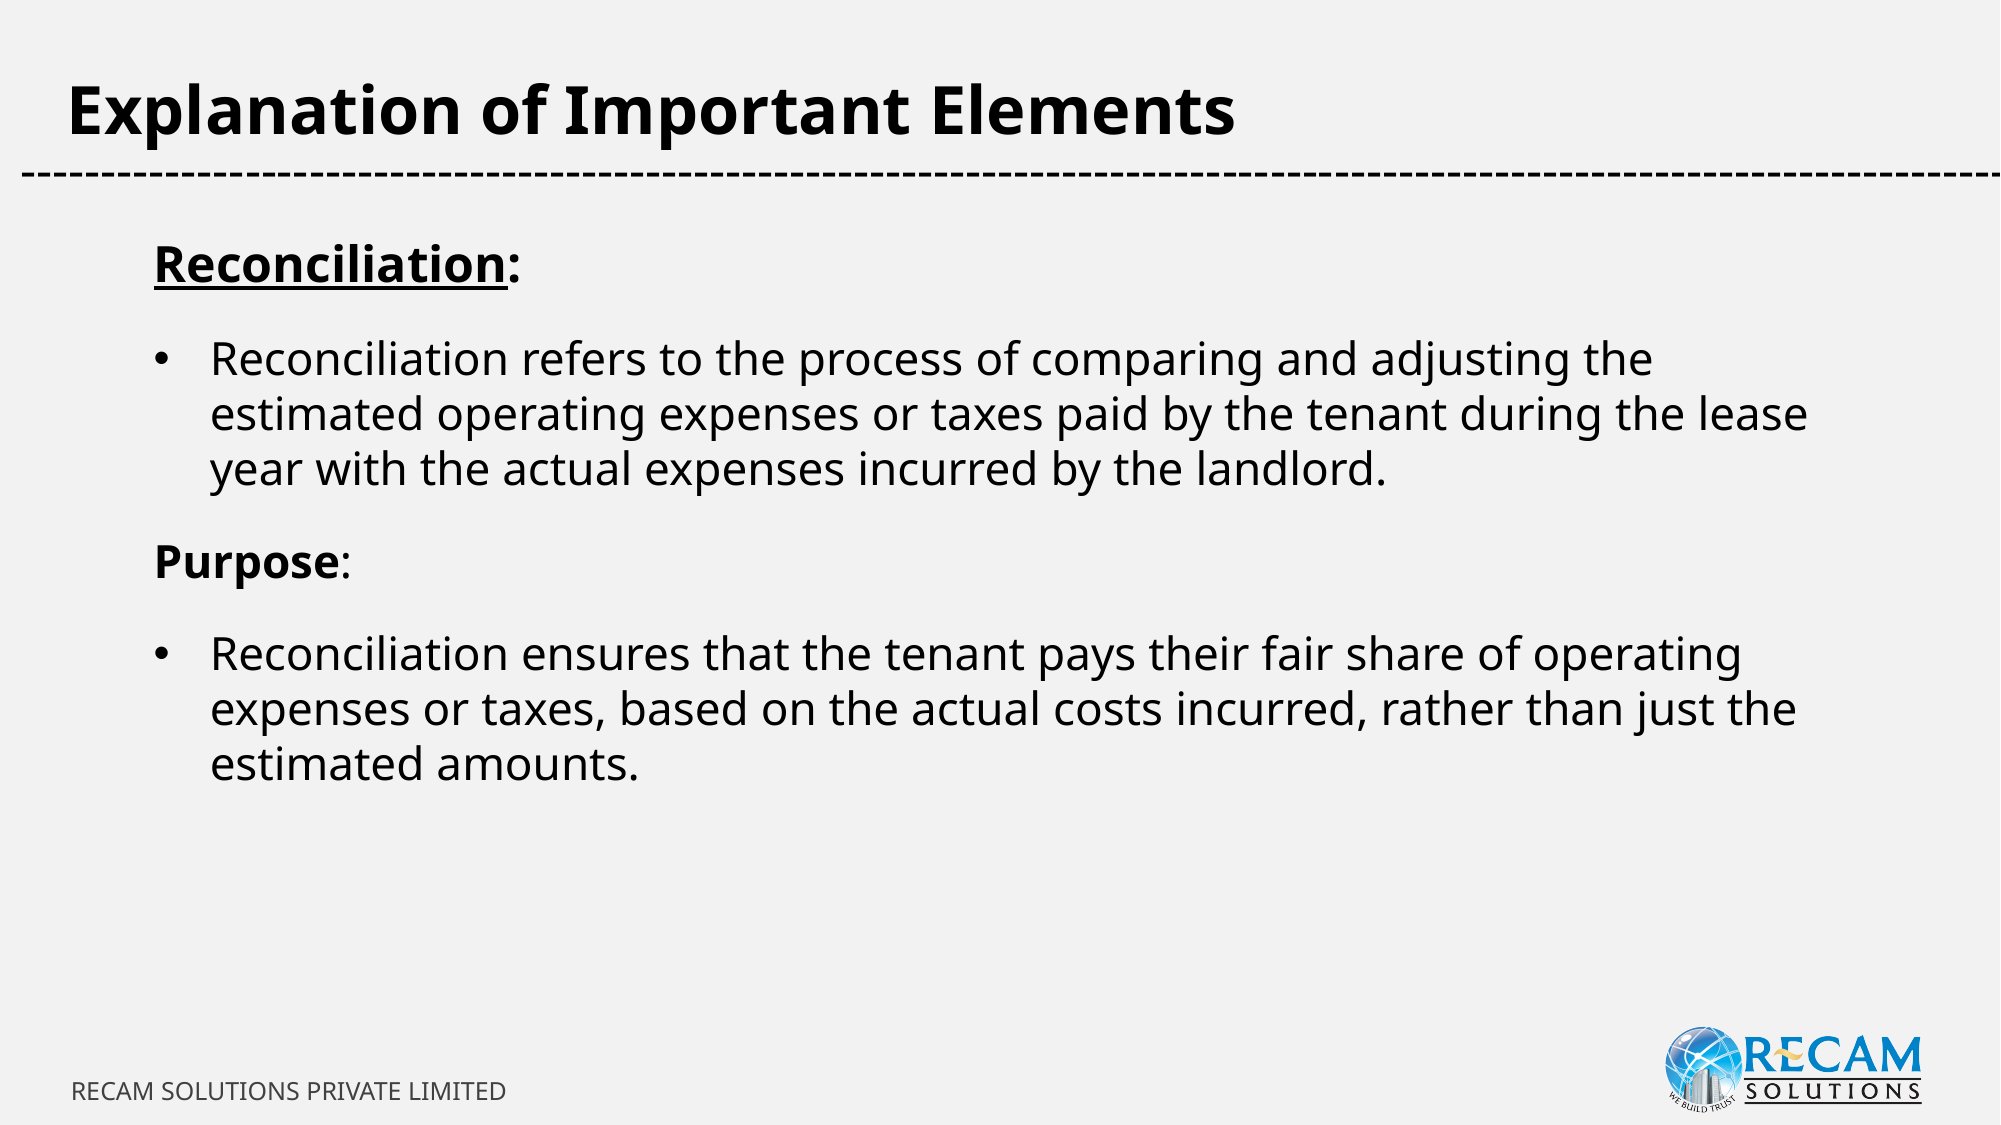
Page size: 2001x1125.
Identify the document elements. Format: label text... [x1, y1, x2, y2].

picture [1652, 1014, 1935, 1125]
text_box Explanation of Important Elements [51, 60, 1520, 131]
text_box Reconciliation: Reconciliation refers to the process of comparing and adjusting the estimated operating expenses or taxes paid by the tenant during the lease year with the actual expenses incurred by the landlord. Purpose: Reconciliation ensures that the tenant pays their fair share of operating expenses or taxes, based on the actual costs incurred, rather than just the estimated amounts. [138, 224, 1842, 797]
text_box ----------------------------------------------------------------------------------------------------------------------------- [6, 131, 2000, 207]
footer RECAM SOLUTIONS PRIVATE LIMITED [70, 1073, 971, 1107]
